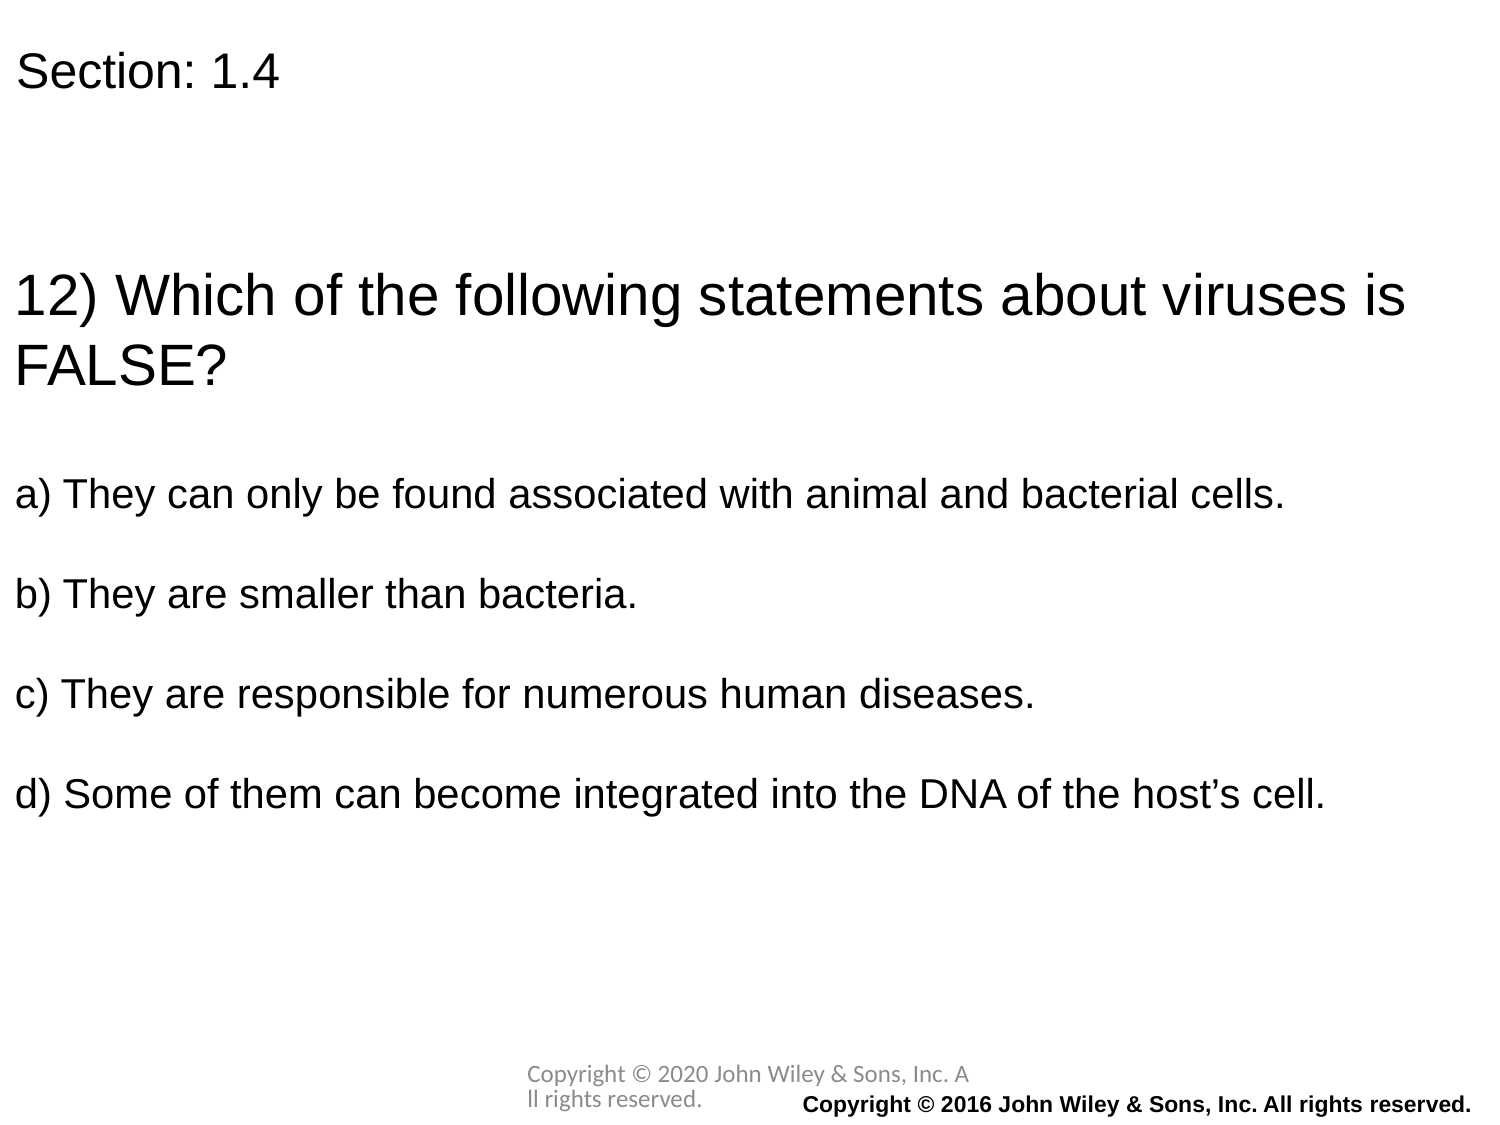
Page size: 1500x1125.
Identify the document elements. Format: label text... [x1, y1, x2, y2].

footer Copyright © 2020 John Wiley & Sons, Inc. All rights reserved. [512, 1042, 988, 1103]
text_box Section: 1.4 [1, 31, 296, 166]
text_box 12) Which of the following statements about viruses is FALSE? a) They can only be found associated with animal and bacterial cells. b) They are smaller than bacteria. c) They are responsible for numerous human diseases. d) Some of them can become integrated into the DNA of the host’s cell. [0, 249, 1488, 825]
text_box Copyright © 2016 John Wiley & Sons, Inc. All rights reserved. [512, 1065, 1488, 1125]
